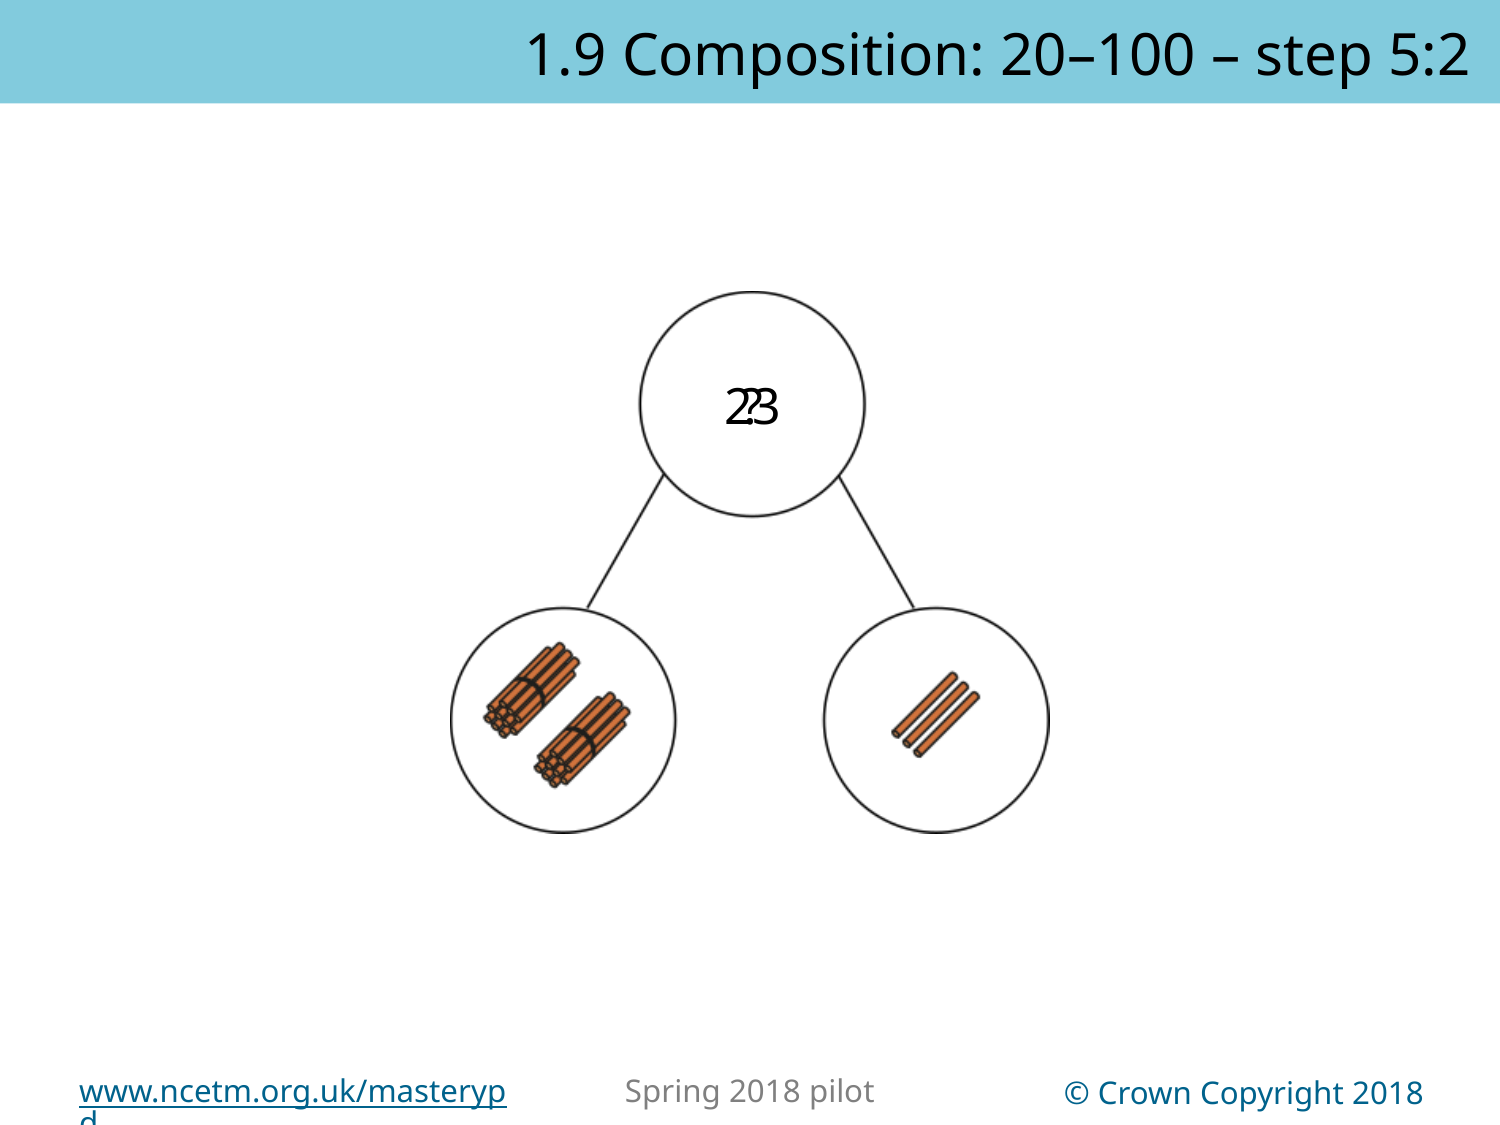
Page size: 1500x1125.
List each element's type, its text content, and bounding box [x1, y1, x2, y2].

picture [449, 290, 1050, 834]
list 1.9 Composition: 20–100 – step 5:2 [0, 0, 1500, 104]
